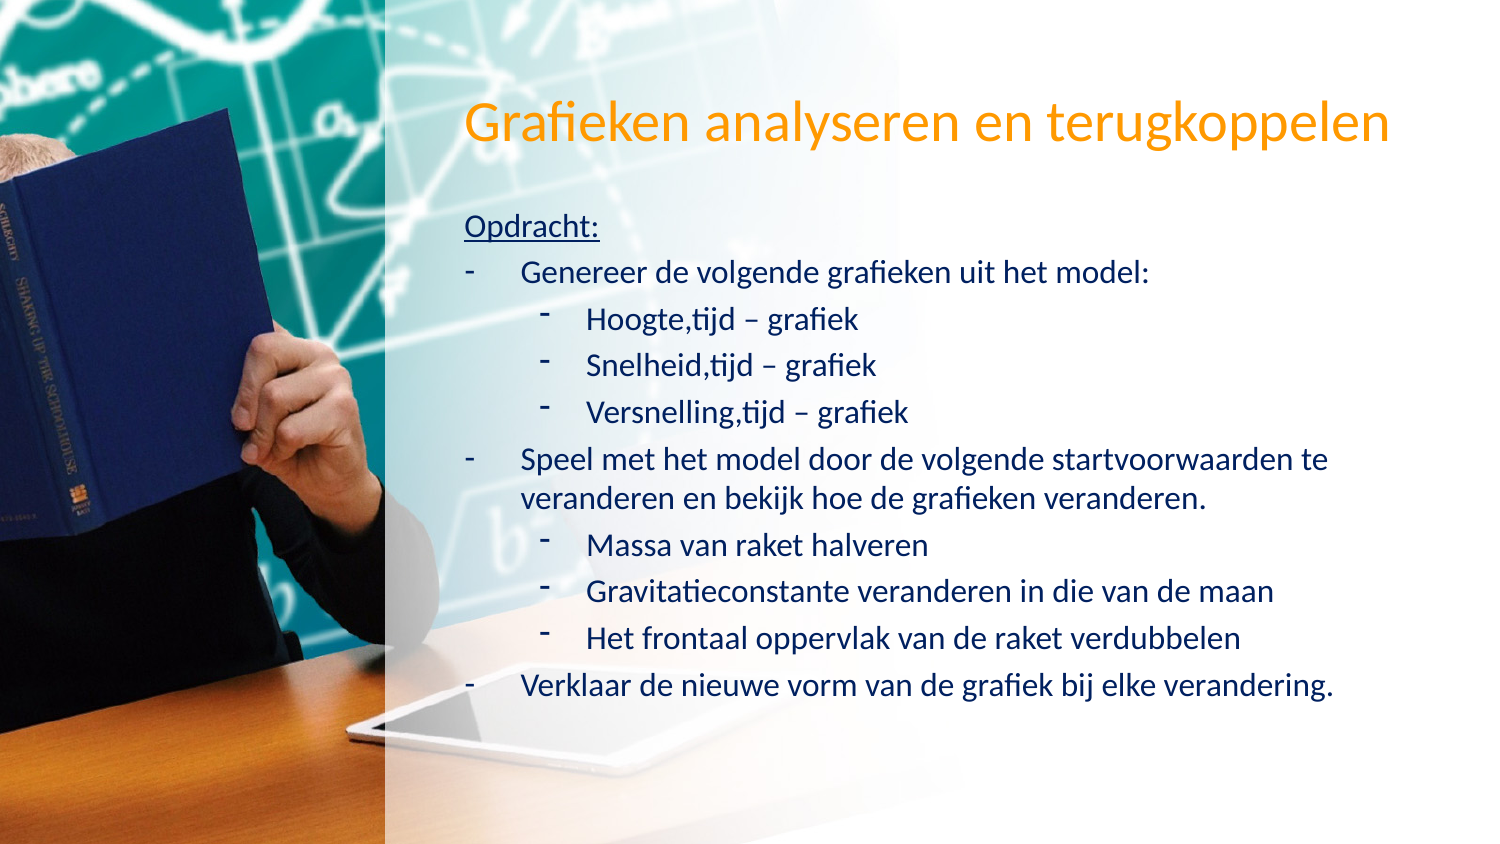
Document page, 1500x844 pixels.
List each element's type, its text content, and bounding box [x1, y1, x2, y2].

list Opdracht: Genereer de volgende grafieken uit het model: Hoogte,tijd – grafiek Snelheid,tijd – grafiek Versnelling,tijd – grafiek Speel met het model door de volgende startvoorwaarden te veranderen en bekijk hoe de grafieken veranderen. Massa van raket halveren Gravitatieconstante veranderen in die van de maan Het frontaal oppervlak van de raket verdubbelen Verklaar de nieuwe vorm van de grafiek bij elke verandering. [449, 196, 1427, 773]
title Grafieken analyseren en terugkoppelen [449, 71, 1427, 166]
picture [0, 0, 1500, 844]
